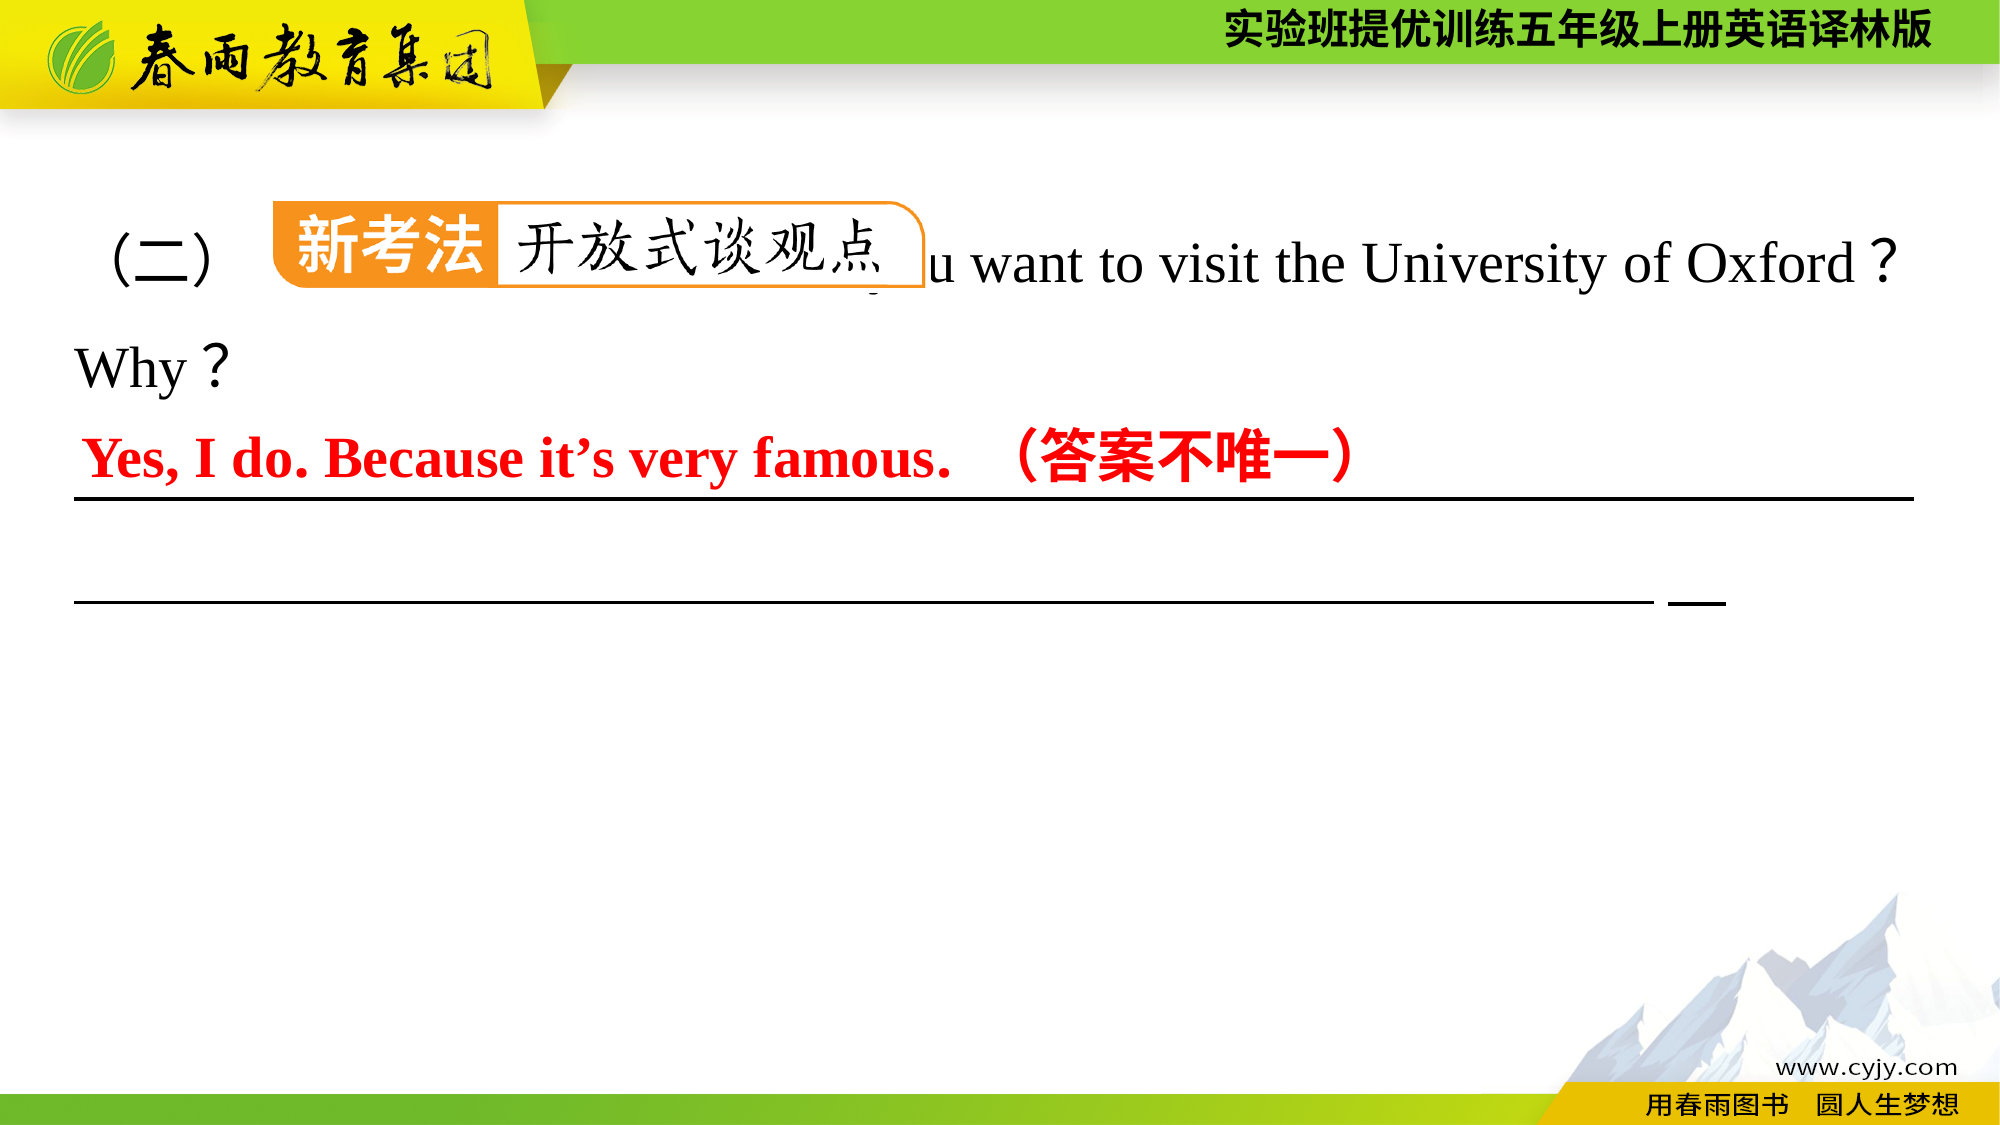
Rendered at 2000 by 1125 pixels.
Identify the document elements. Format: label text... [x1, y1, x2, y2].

picture [0, 0, 2000, 1125]
list （二） Do you want to visit the University of Oxford？ Why？ ______________________________________________________ [59, 182, 1944, 516]
text_box Yes, I do. Because it’s very famous. （答案不唯一） [66, 376, 1429, 496]
